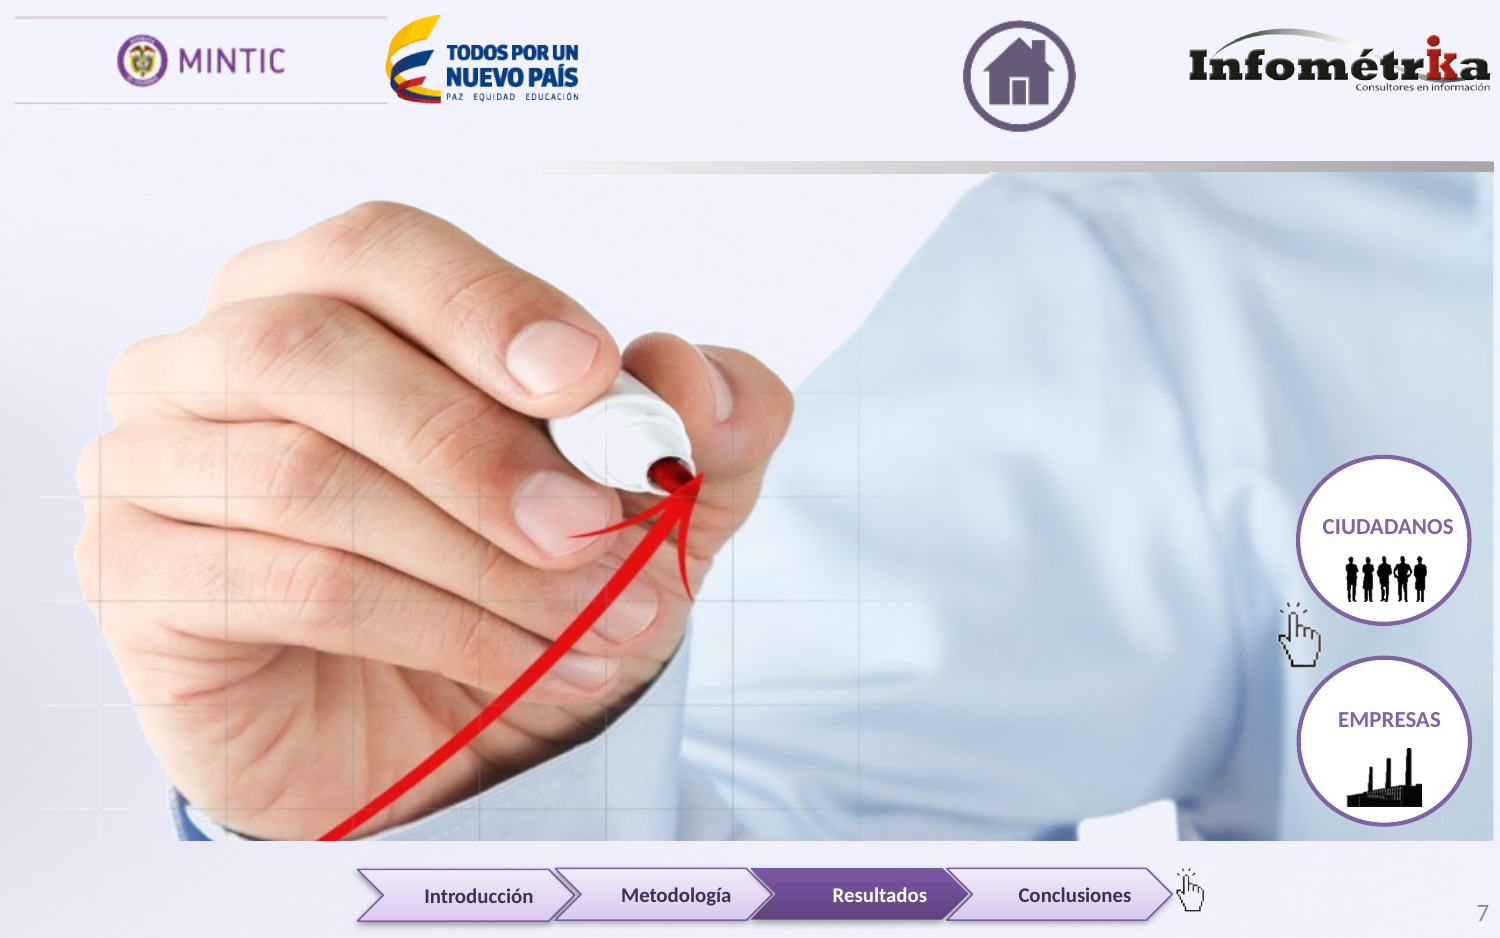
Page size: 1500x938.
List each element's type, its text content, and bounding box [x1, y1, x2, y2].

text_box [1297, 456, 1477, 625]
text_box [357, 867, 1208, 922]
picture [0, 0, 1500, 938]
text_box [1298, 657, 1471, 825]
slide_number 7 [1154, 886, 1500, 936]
